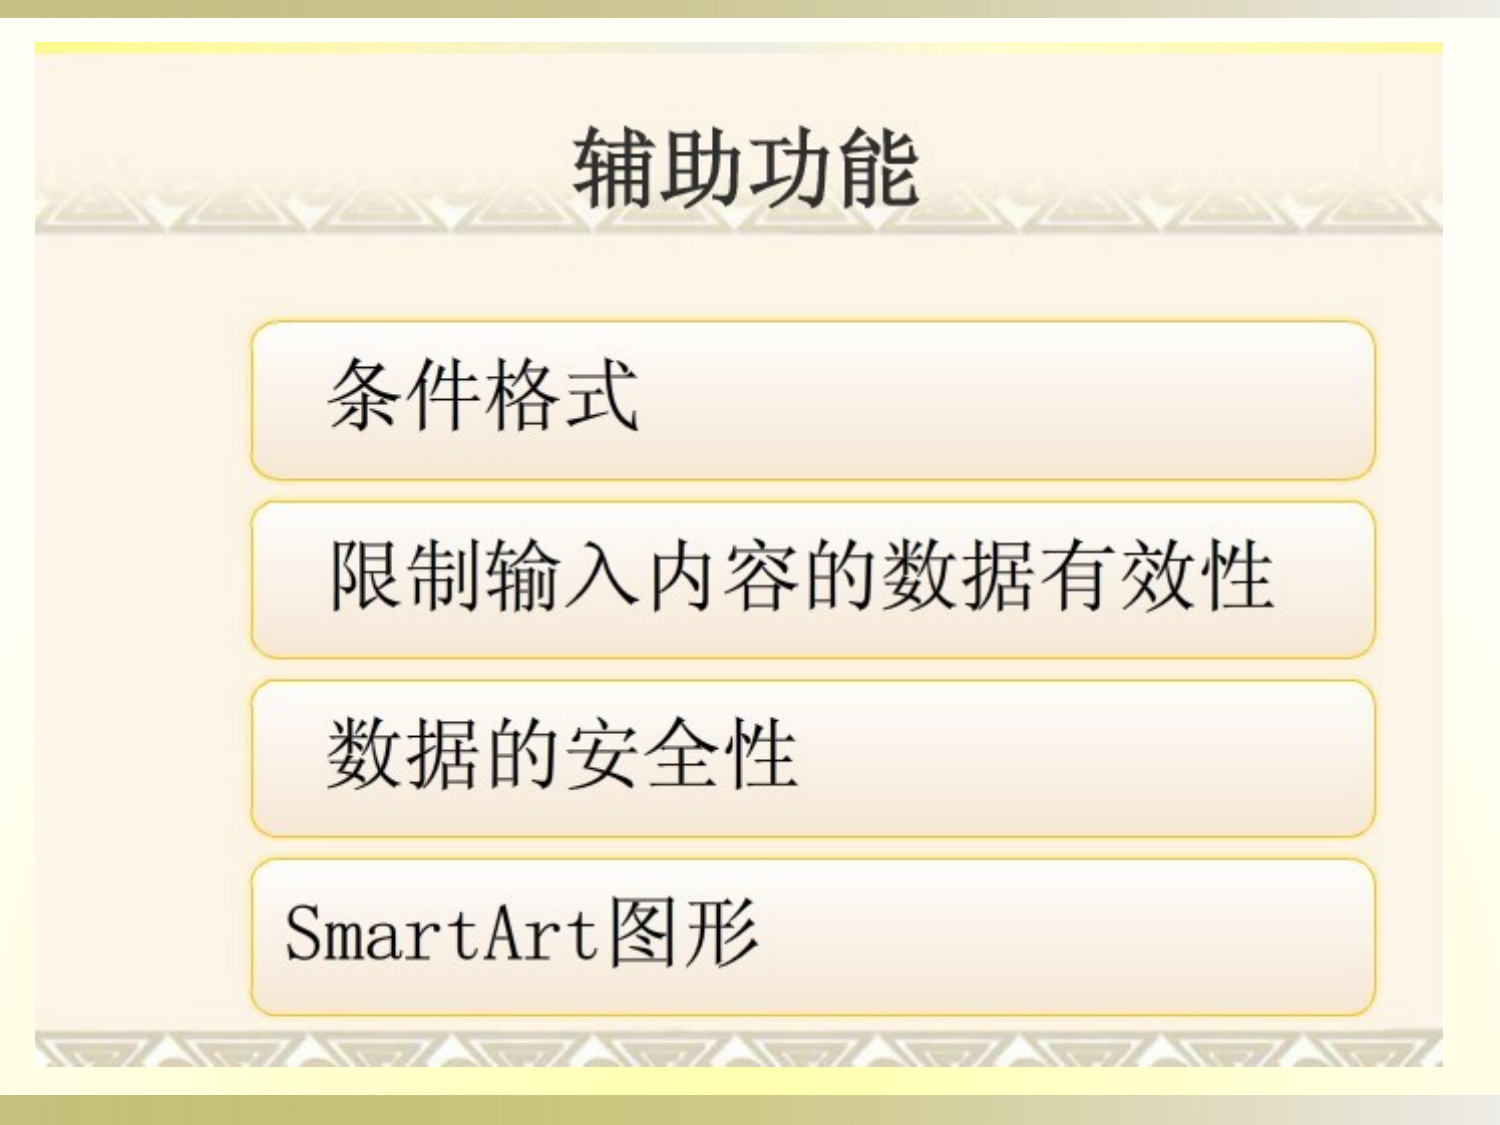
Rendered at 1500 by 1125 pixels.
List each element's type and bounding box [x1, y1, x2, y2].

picture [34, 41, 1443, 1067]
